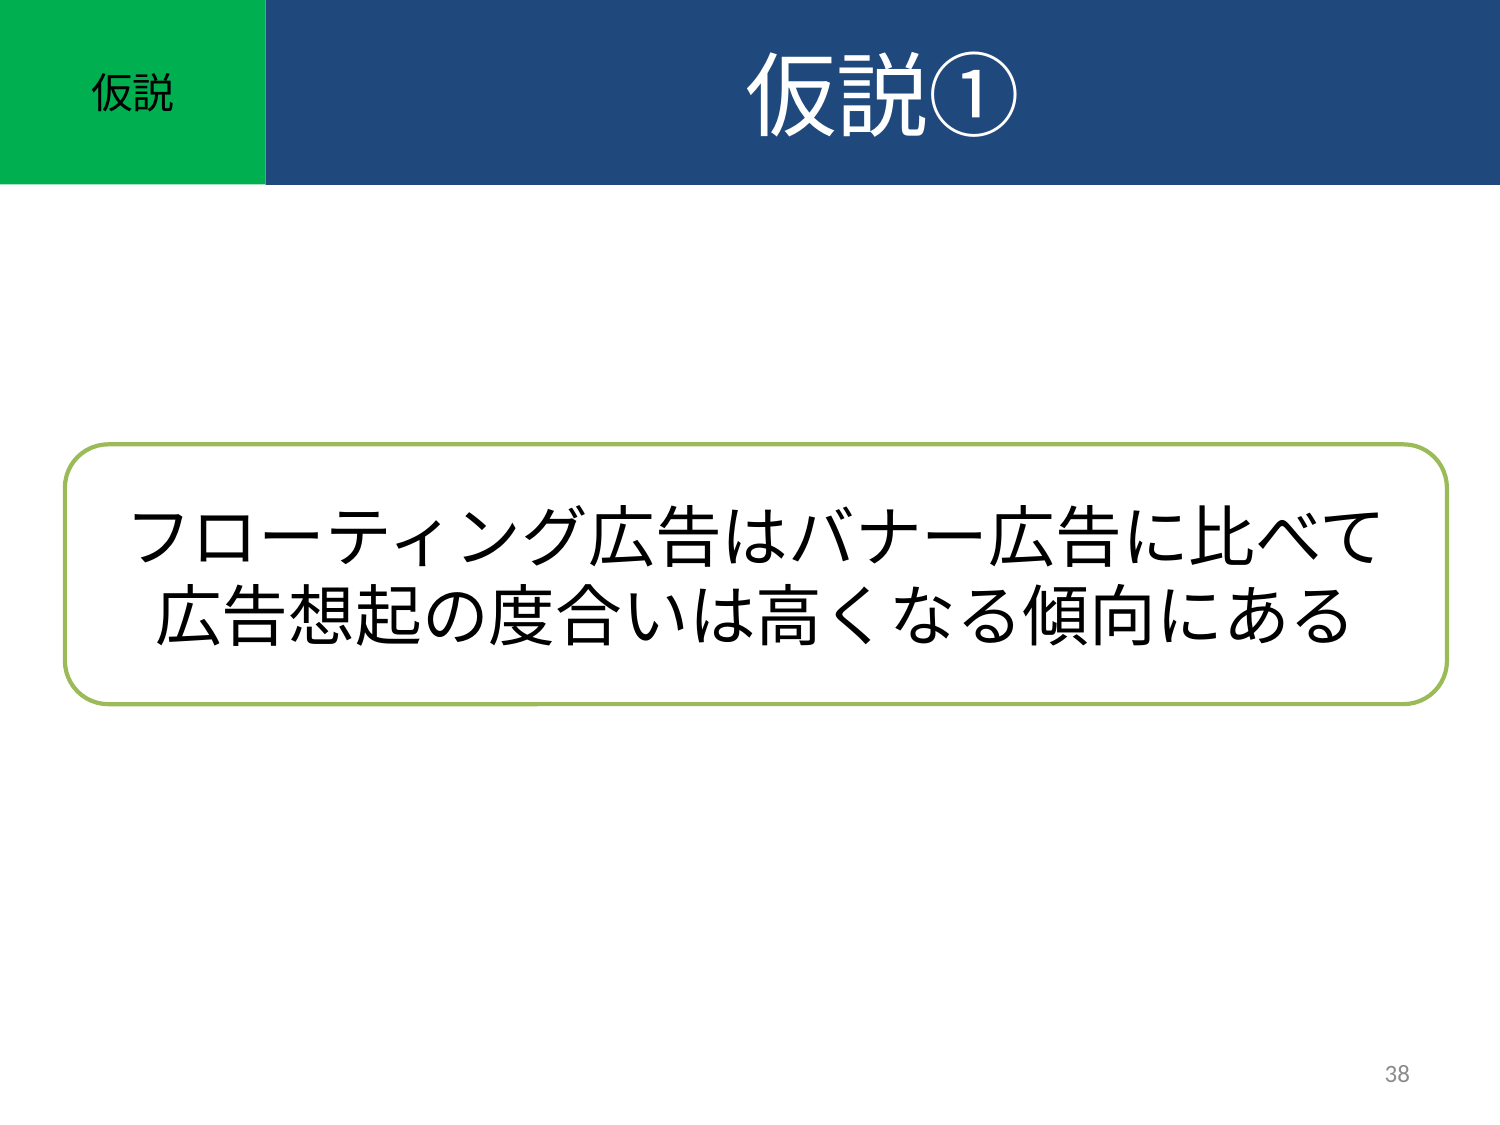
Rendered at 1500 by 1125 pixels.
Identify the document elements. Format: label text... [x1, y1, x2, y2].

text_box フローティング広告はバナー広告に比べて広告想起の度合いは高くなる傾向にある [62, 442, 1450, 707]
text_box 仮説 [0, 0, 268, 186]
title 仮説① [268, 0, 1500, 185]
slide_number 38 [1074, 1042, 1425, 1103]
